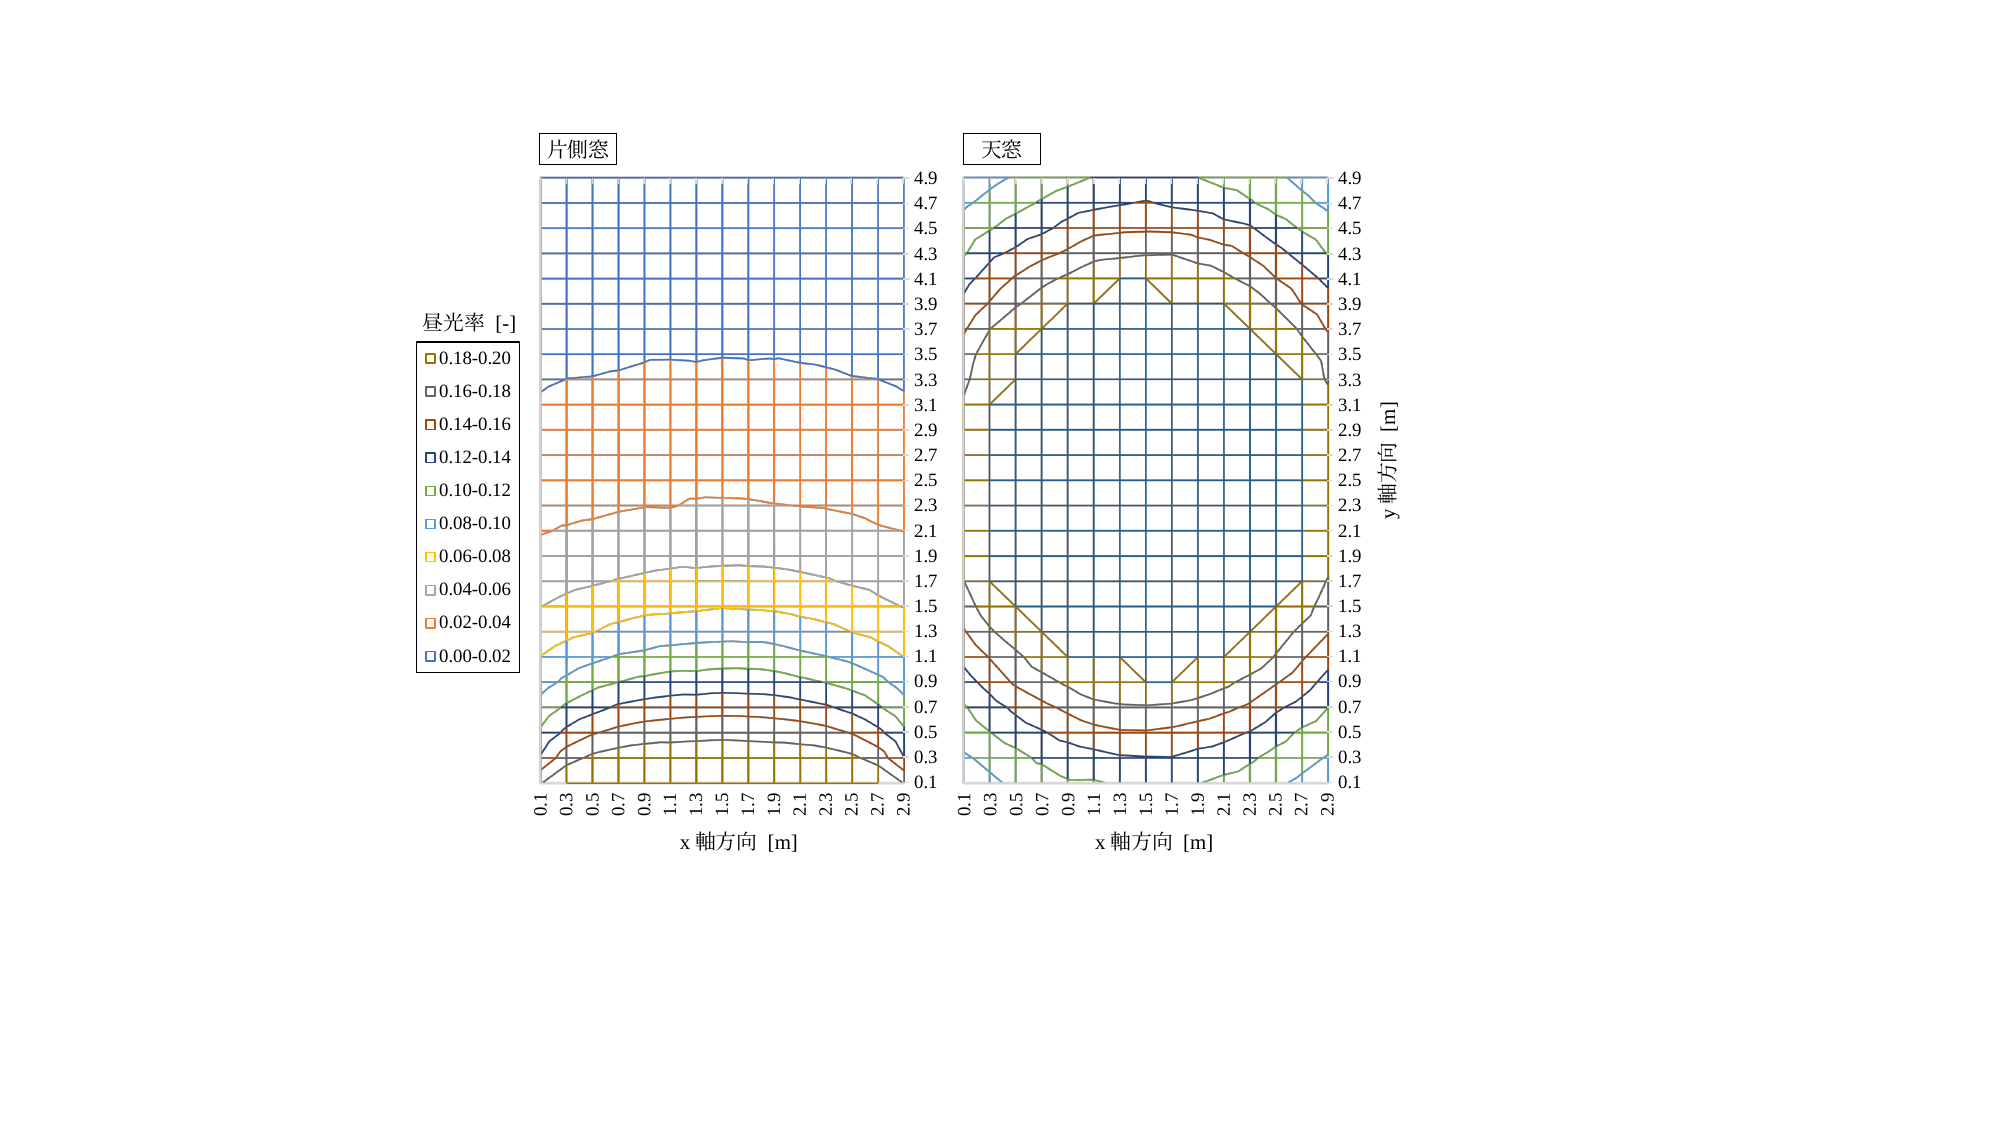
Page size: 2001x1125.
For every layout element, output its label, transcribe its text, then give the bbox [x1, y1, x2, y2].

text_box x軸方向 [m] [1079, 828, 1229, 854]
text_box x軸方向 [m] [664, 828, 814, 854]
text_box 片側窓 [539, 133, 617, 165]
text_box 天窓 [963, 133, 1041, 165]
picture [393, 255, 1505, 732]
